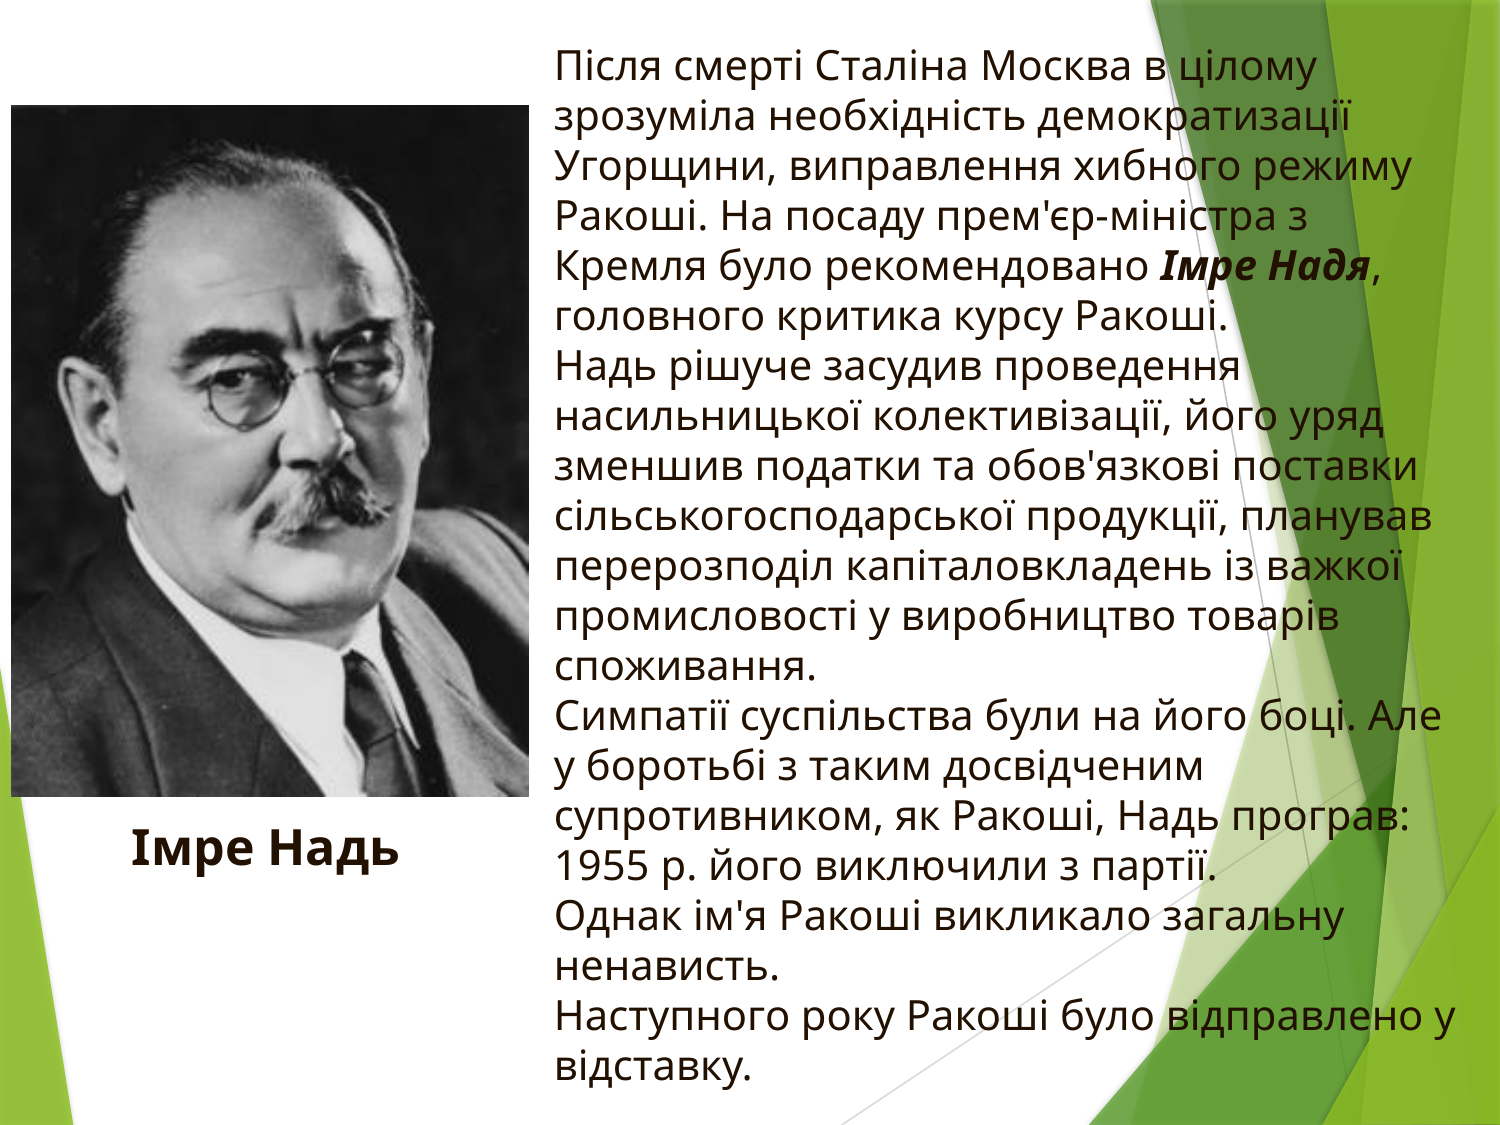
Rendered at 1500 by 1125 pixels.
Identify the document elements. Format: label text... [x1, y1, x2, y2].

title Після смерті Сталіна Москва в цілому зрозуміла необхідність демократизації Угорщини, виправлення хибного режиму Ракоші. На посаду прем'єр-міністра з Кремля було рекомендовано Імре Надя, головного критика курсу Ракоші. Надь рішуче засудив проведення насильницької колективізації, його уряд зменшив податки та обов'язкові поставки сільськогосподарської продукції, планував перерозподіл капіталовкладень із важкої промисловості у виробництво товарів споживання. Симпатії суспільства були на його боці. Але у боротьбі з таким досвідченим супротивником, як Ракоші, Надь програв: 1955 р. його виключили з партії. Однак ім'я Ракоші викликало загальну ненависть. Наступного року Ракоші було відправлено у відставку. [539, 31, 1488, 1067]
text_box Імре Надь [117, 808, 504, 884]
picture [11, 104, 530, 798]
